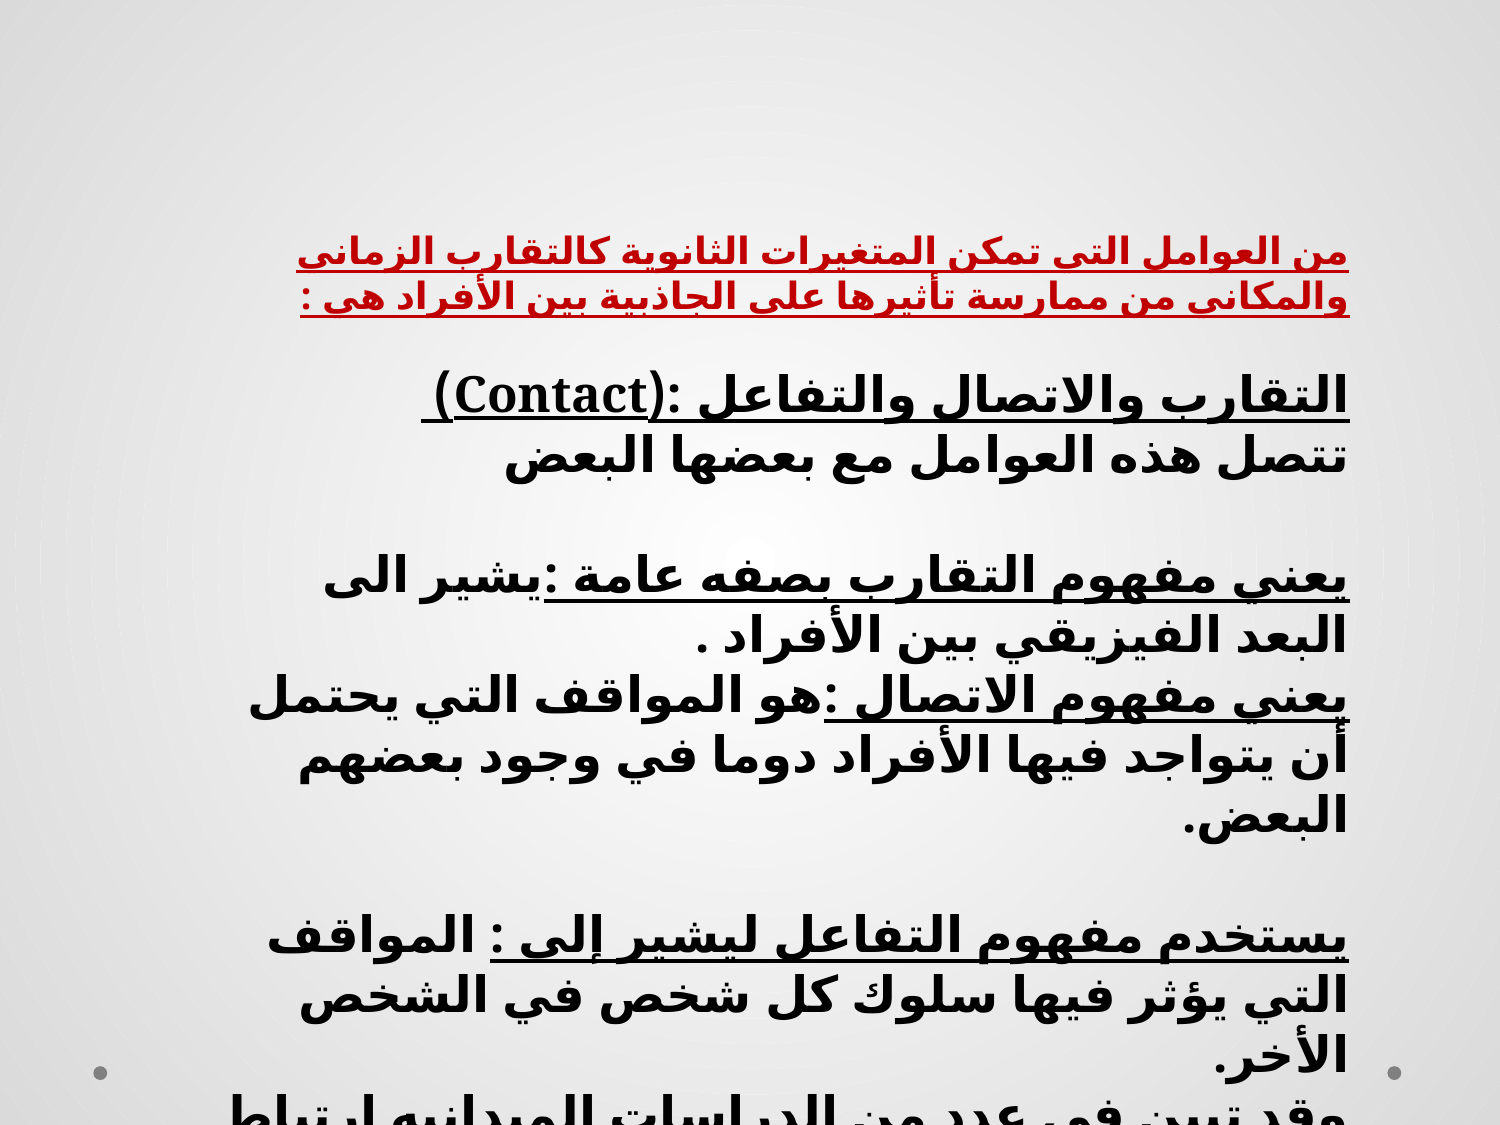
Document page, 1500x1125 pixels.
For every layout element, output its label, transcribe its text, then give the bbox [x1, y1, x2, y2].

text_box من العوامل التي تمكن المتغيرات الثانوية كالتقارب الزماني والمكاني من ممارسة تأثيرها على الجاذبية بين الأفراد هي : التقارب والاتصال والتفاعل :(Contact) تتصل هذه العوامل مع بعضها البعض يعني مفهوم التقارب بصفه عامة :يشير الى البعد الفيزيقي بين الأفراد . يعني مفهوم الاتصال :هو المواقف التي يحتمل أن يتواجد فيها الأفراد دوما في وجود بعضهم البعض. يستخدم مفهوم التفاعل ليشير إلى : المواقف التي يؤثر فيها سلوك كل شخص في الشخص الأخر. وقد تبين فى عدد من الدراسات الميدانيه ارتباط البعد الفيزيقي بين الافراد بالانتماء . [171, 219, 1365, 1125]
